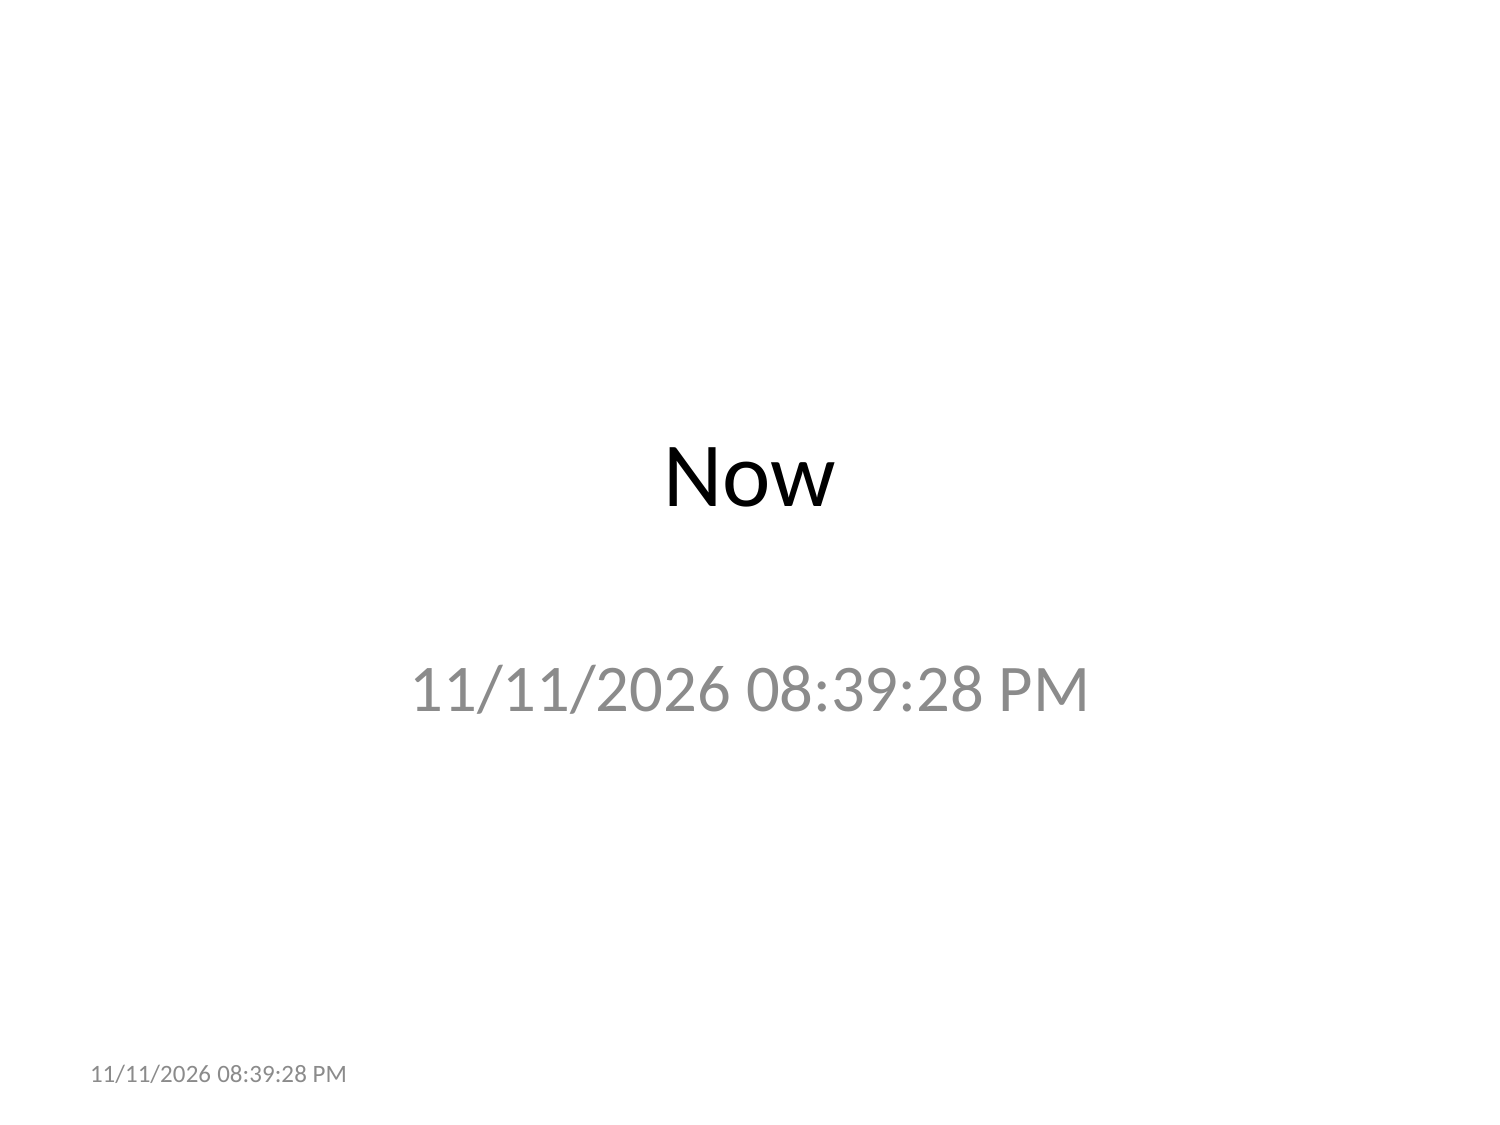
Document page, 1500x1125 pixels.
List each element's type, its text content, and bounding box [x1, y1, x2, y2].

subtitle 2011-12-19 10:20:04 AM [225, 637, 1275, 925]
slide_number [75, 1042, 425, 1103]
title Now [112, 349, 1388, 591]
